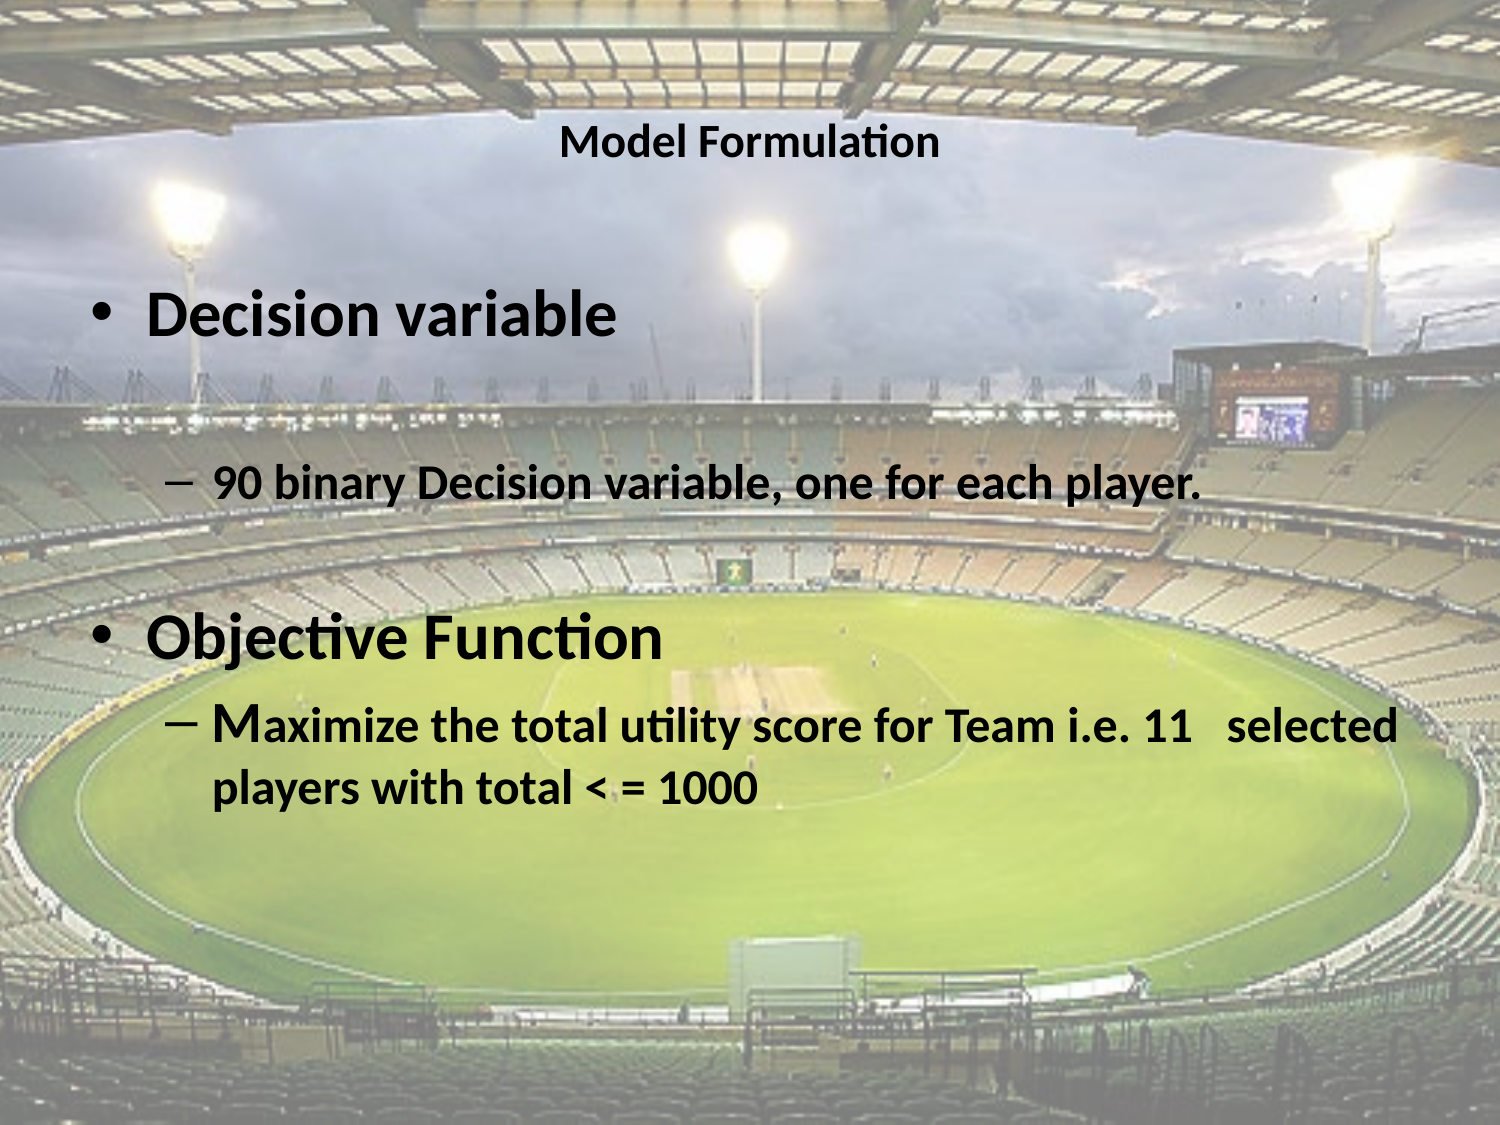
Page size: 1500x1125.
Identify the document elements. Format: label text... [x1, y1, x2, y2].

list Decision variable 90 binary Decision variable, one for each player. Objective Function Maximize the total utility score for Team i.e. 11 selected players with total < = 1000 [75, 262, 1425, 1005]
title Model Formulation [75, 45, 1425, 233]
